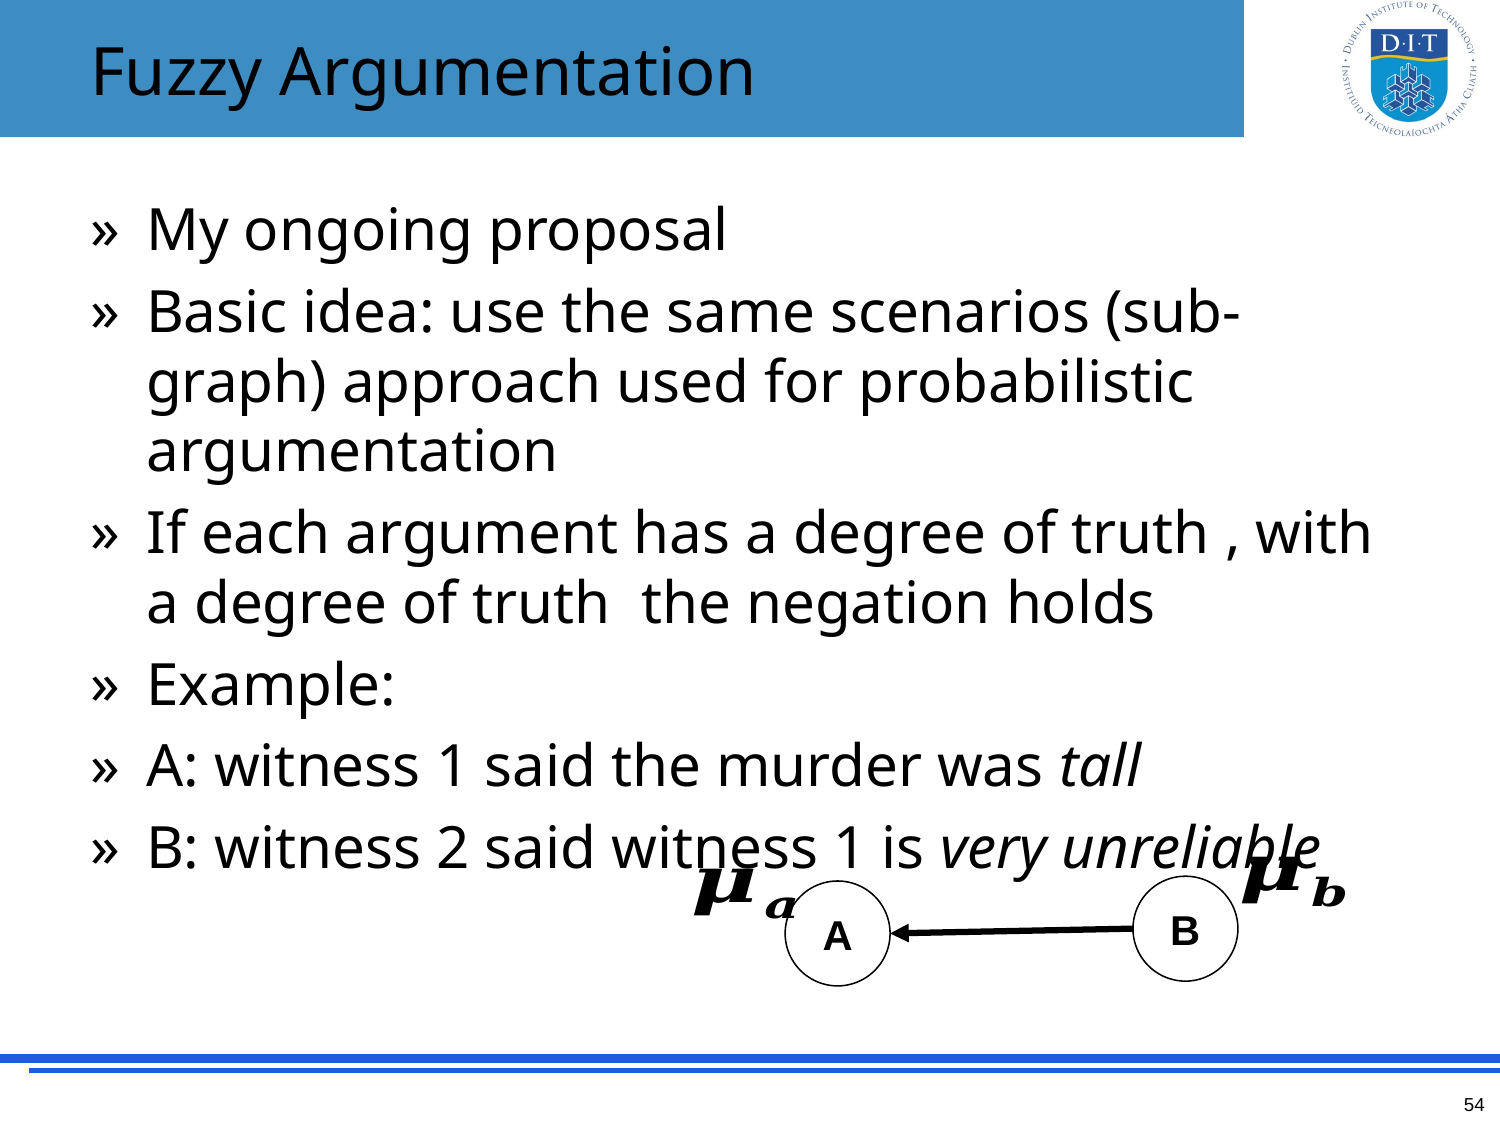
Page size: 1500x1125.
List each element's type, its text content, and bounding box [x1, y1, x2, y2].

picture [1340, 0, 1478, 138]
title Fuzzy Argumentation [74, 0, 1105, 138]
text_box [889, 928, 1134, 934]
text_box A [785, 880, 890, 986]
text_box B [1133, 876, 1238, 982]
slide_number 54 [1149, 1084, 1500, 1125]
